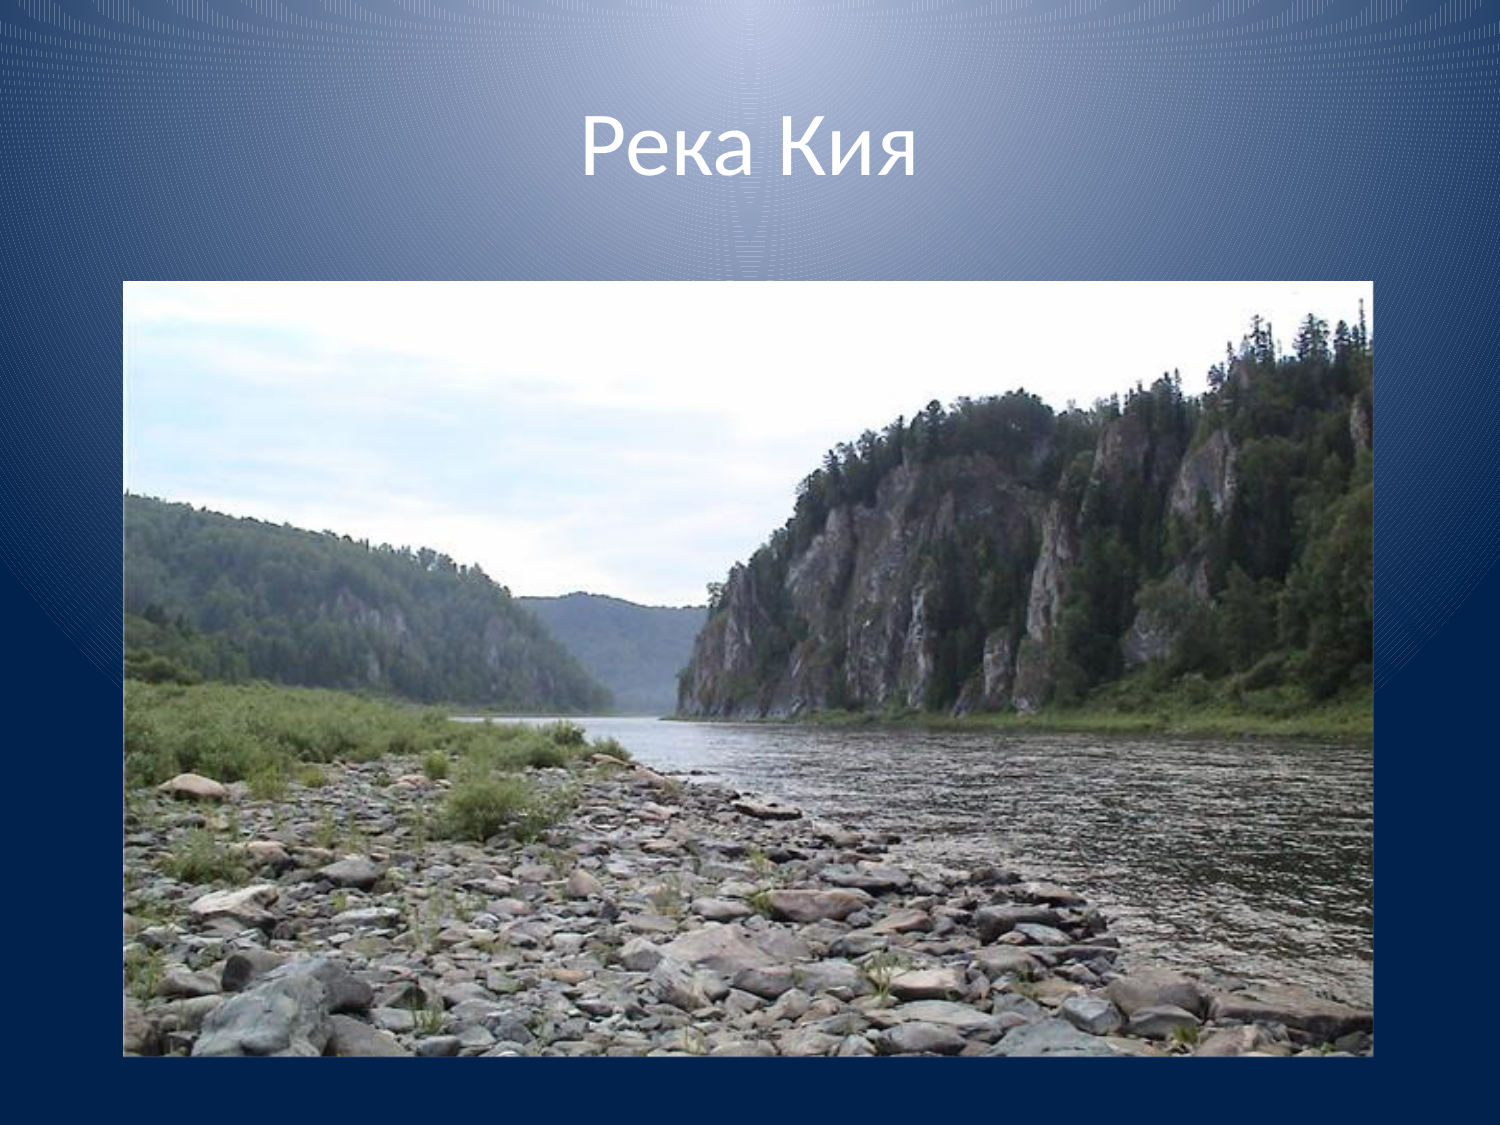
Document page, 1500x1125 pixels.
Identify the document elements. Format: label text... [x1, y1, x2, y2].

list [123, 281, 1377, 1059]
title Река Кия [75, 45, 1425, 233]
